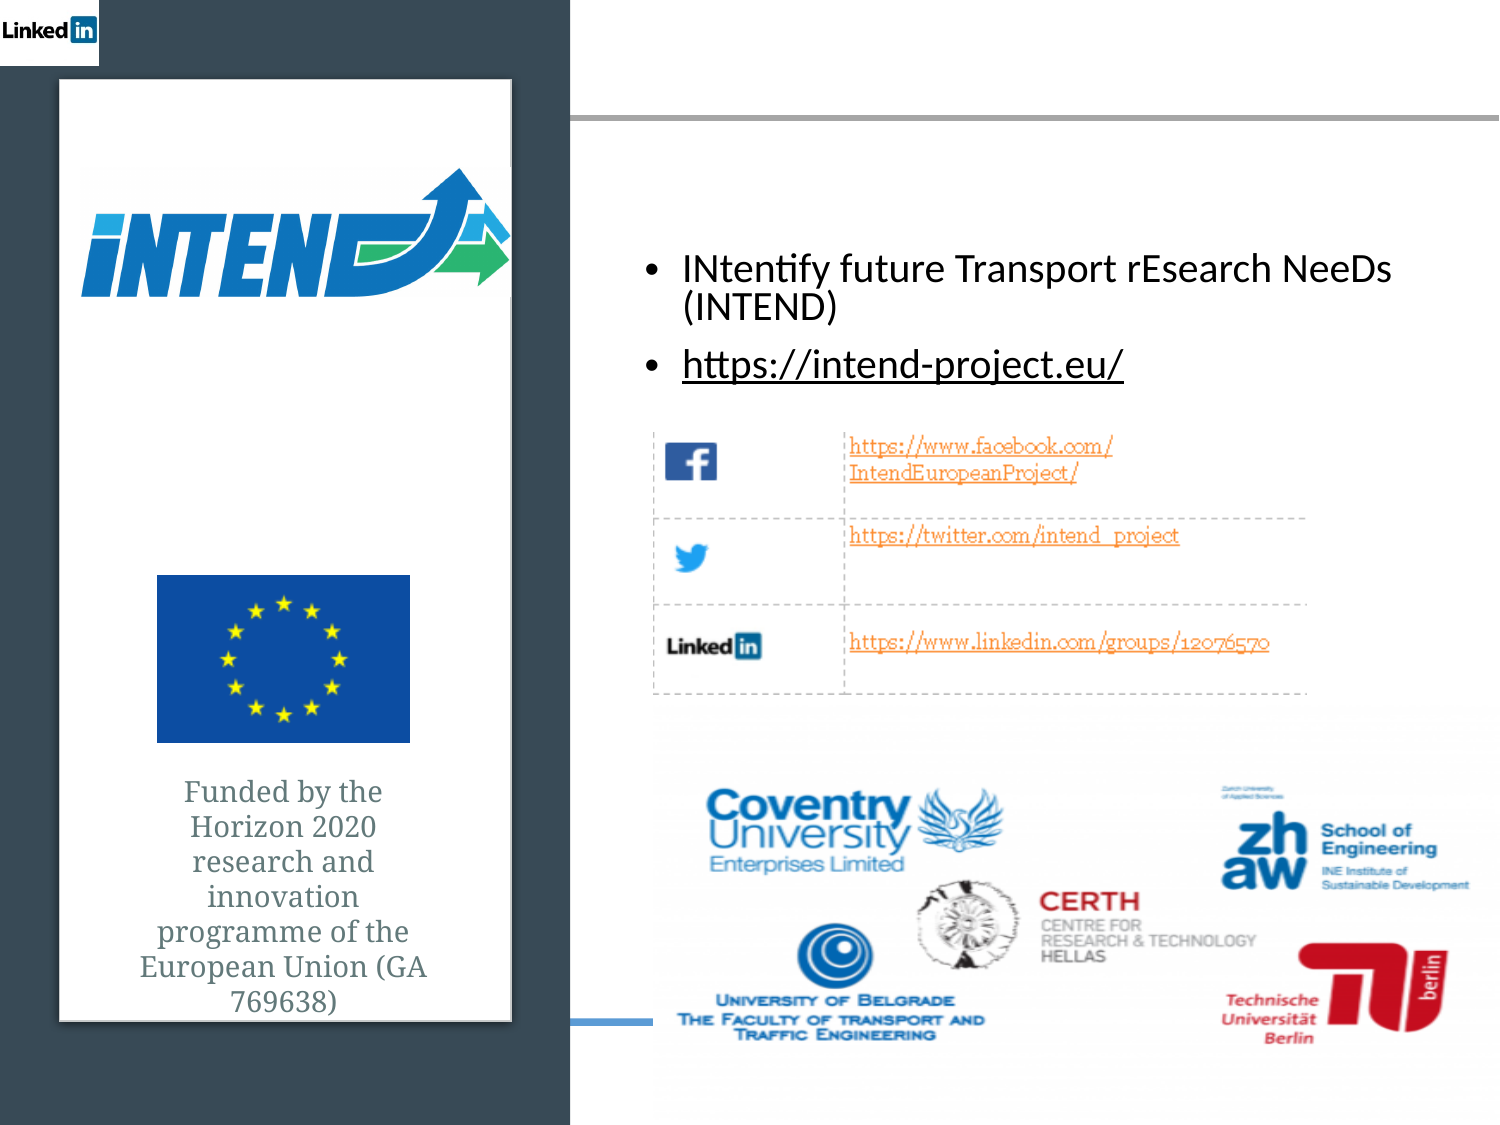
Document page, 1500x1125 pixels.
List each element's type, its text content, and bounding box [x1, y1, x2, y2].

picture [0, 0, 99, 66]
picture [157, 574, 410, 743]
picture [80, 167, 511, 297]
list INtentify future Transport rEsearch NeeDs (INTEND) https://intend-project.eu/ [629, 244, 1420, 1021]
picture [653, 432, 1307, 695]
text_box [59, 78, 512, 1022]
text_box [0, 0, 571, 1125]
text_box Funded by the Horizon 2020 research and innovation programme of the European Union (GA 769638) [124, 767, 443, 987]
picture [653, 705, 1500, 1120]
